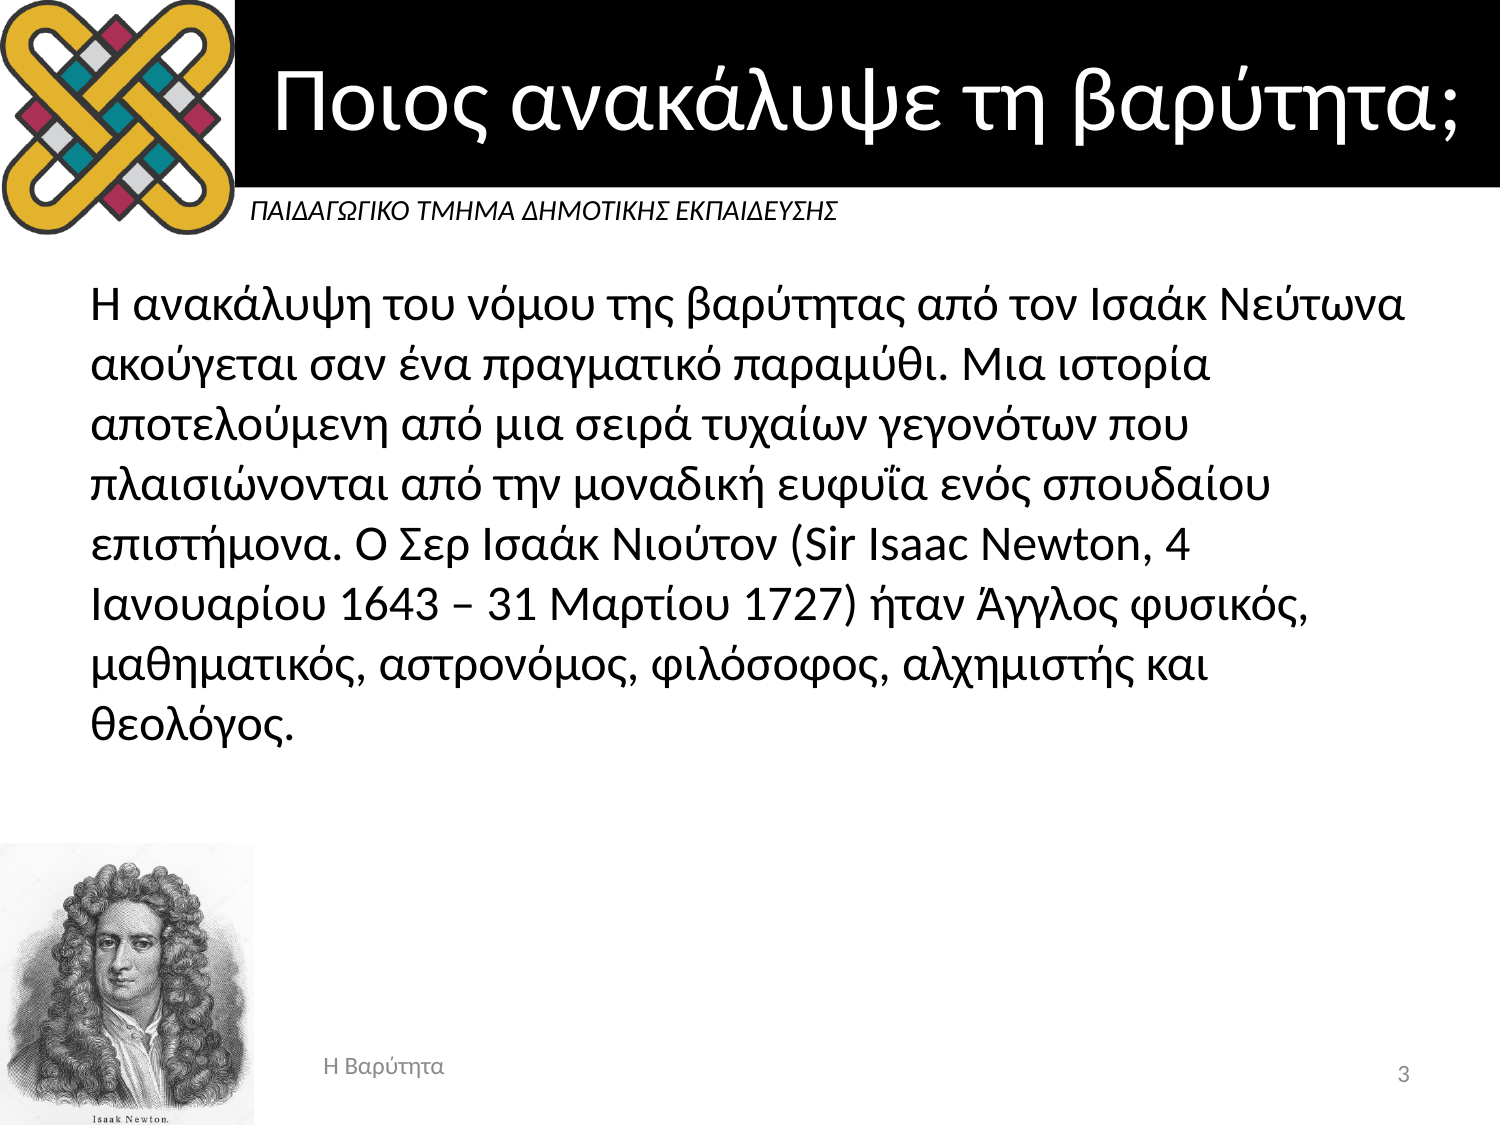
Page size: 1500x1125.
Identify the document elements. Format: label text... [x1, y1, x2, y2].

picture [0, 843, 254, 1125]
title Ποιος ανακάλυψε τη βαρύτητα; [234, 0, 1500, 188]
list Η ανακάλυψη του νόμου της βαρύτητας από τον Ισαάκ Νεύτωνα ακούγεται σαν ένα πραγματικό παραμύθι. Μια ιστορία αποτελούμενη από μια σειρά τυχαίων γεγονότων που πλαισιώνονται από την μοναδική ευφυΐα ενός σπουδαίου επιστήμονα. Ο Σερ Ισαάκ Νιούτον (Sir Isaac Newton, 4 Ιανουαρίου 1643 – 31 Μαρτίου 1727) ήταν Άγγλος φυσικός, μαθηματικός, αστρονόμος, φιλόσοφος, αλχημιστής και θεολόγος. [75, 262, 1425, 1005]
picture [0, 0, 235, 235]
footer Η Βαρύτητα [219, 1035, 550, 1095]
slide_number 3 [1074, 1042, 1425, 1103]
